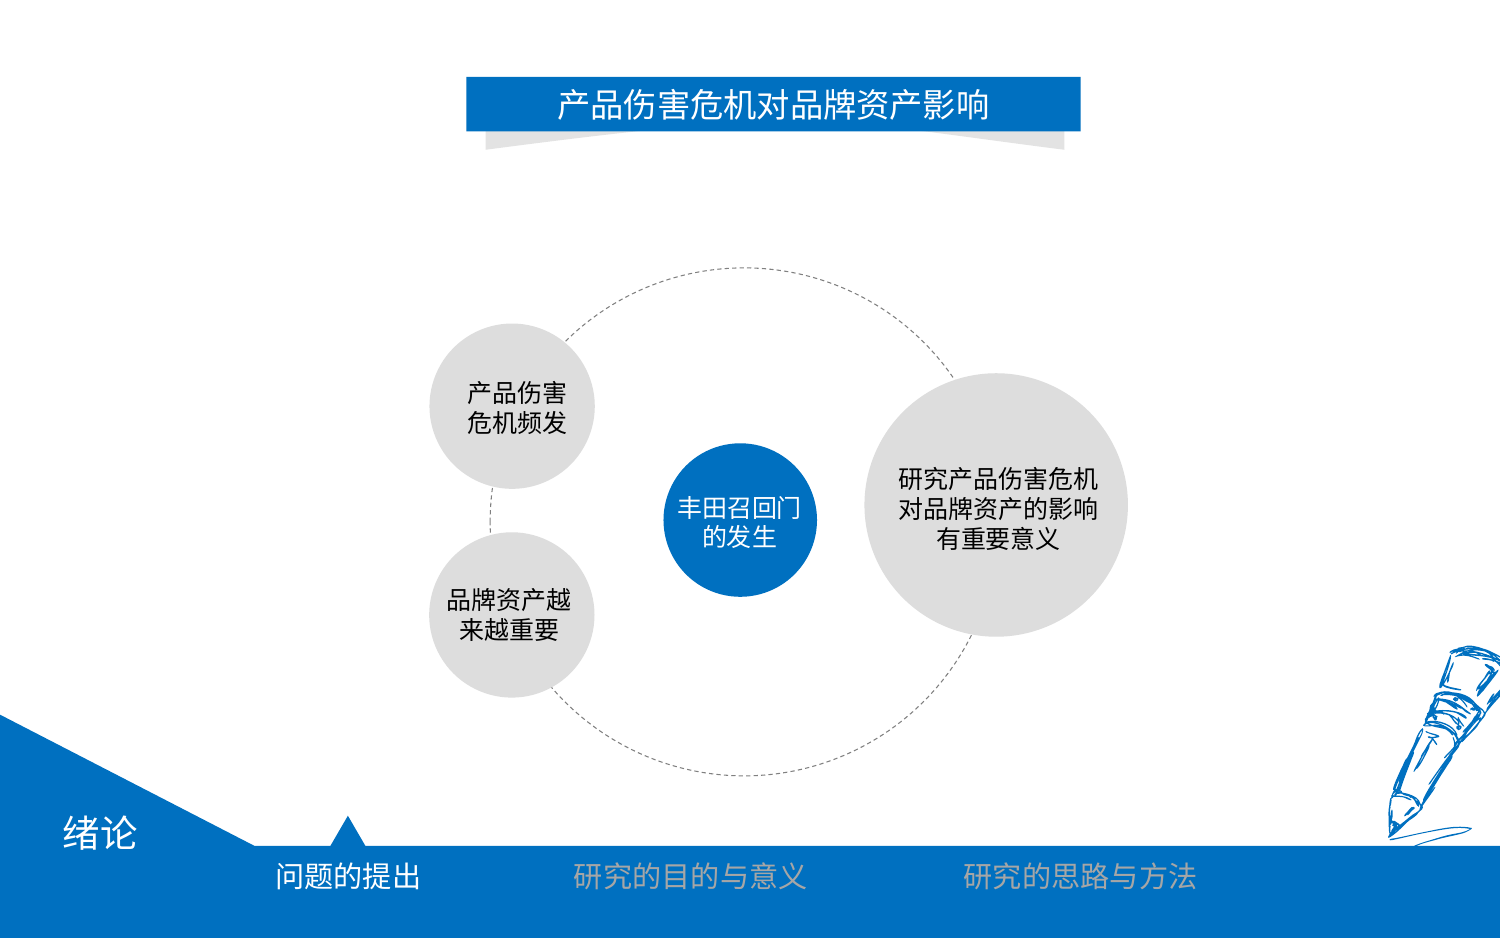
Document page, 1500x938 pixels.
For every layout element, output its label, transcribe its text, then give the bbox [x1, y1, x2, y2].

text_box [864, 373, 1119, 637]
text_box 丰田召回门 的发生 [647, 484, 832, 560]
text_box 品牌资产越来越重要 [427, 577, 591, 652]
text_box [591, 591, 595, 639]
text_box [429, 323, 586, 489]
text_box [0, 714, 1500, 938]
text_box [672, 443, 809, 484]
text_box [466, 76, 1081, 150]
text_box [437, 652, 586, 698]
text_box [1386, 643, 1500, 862]
text_box 研究产品伤害危机对品牌资产的影响有重要意义 [878, 456, 1119, 561]
text_box [438, 532, 586, 577]
text_box [490, 267, 972, 713]
text_box 产品伤害危机频发 [452, 369, 607, 445]
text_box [0, 713, 255, 847]
text_box [1119, 457, 1128, 553]
text_box [674, 560, 806, 597]
